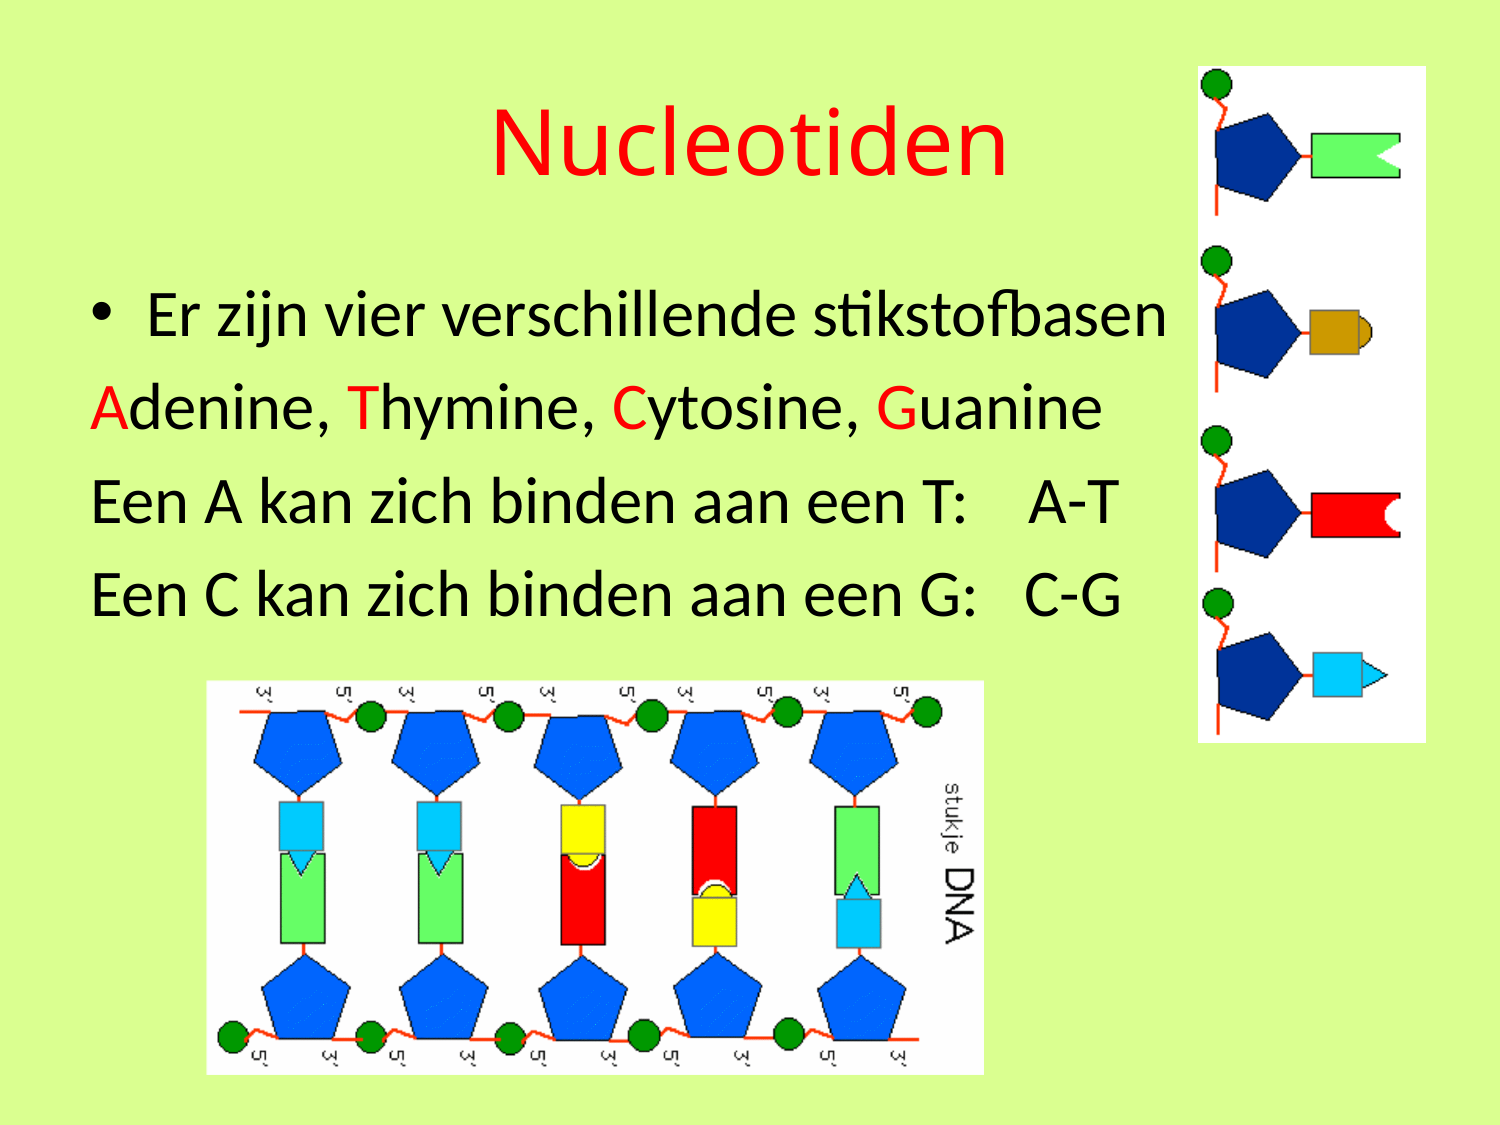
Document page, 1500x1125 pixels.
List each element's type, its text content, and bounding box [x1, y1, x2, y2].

title Nucleotiden [75, 45, 1425, 233]
picture [1198, 66, 1426, 744]
list Er zijn vier verschillende stikstofbasen Adenine, Thymine, Cytosine, Guanine Een A kan zich binden aan een T: A-T Een C kan zich binden aan een G: C-G [75, 262, 1425, 1005]
picture [208, 488, 984, 1125]
